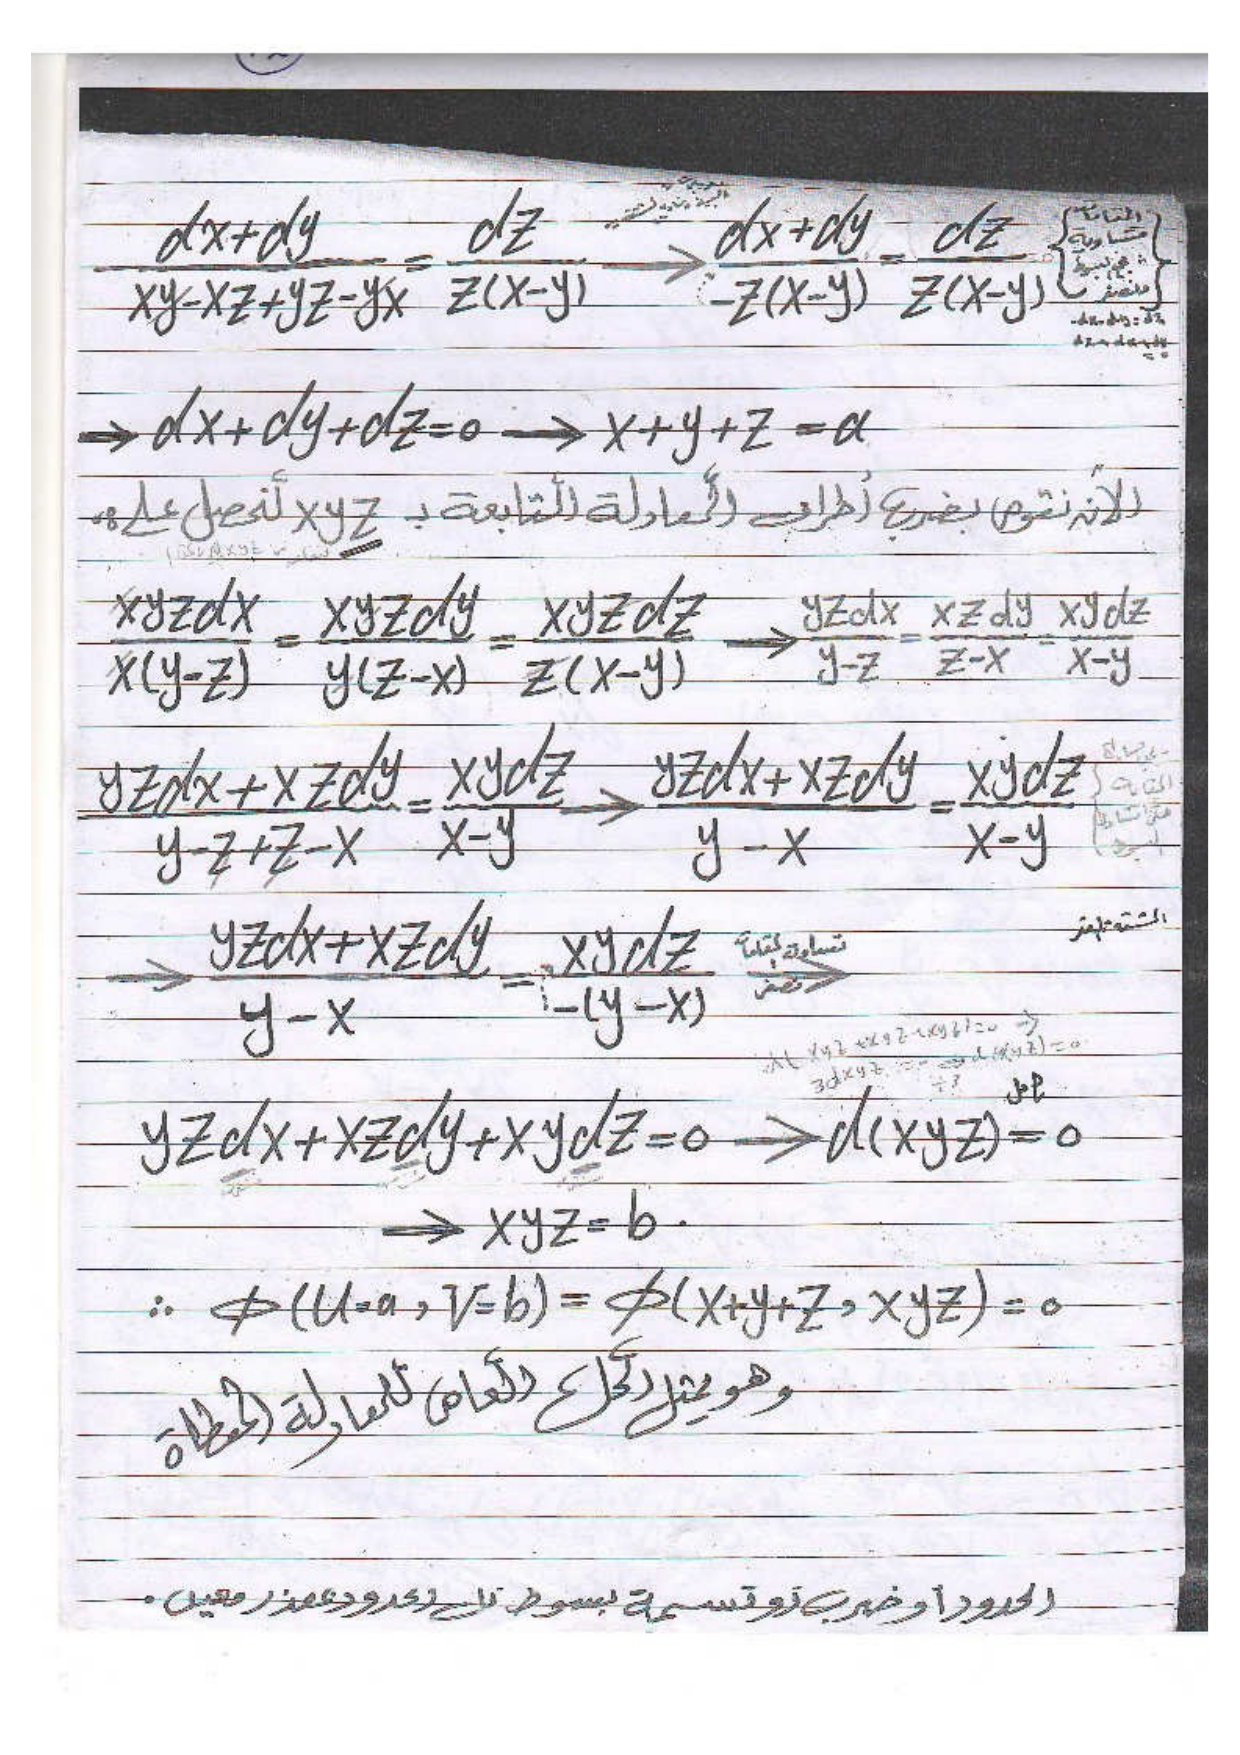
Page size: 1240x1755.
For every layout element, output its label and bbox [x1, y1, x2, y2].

text_box [31, 44, 1209, 1696]
